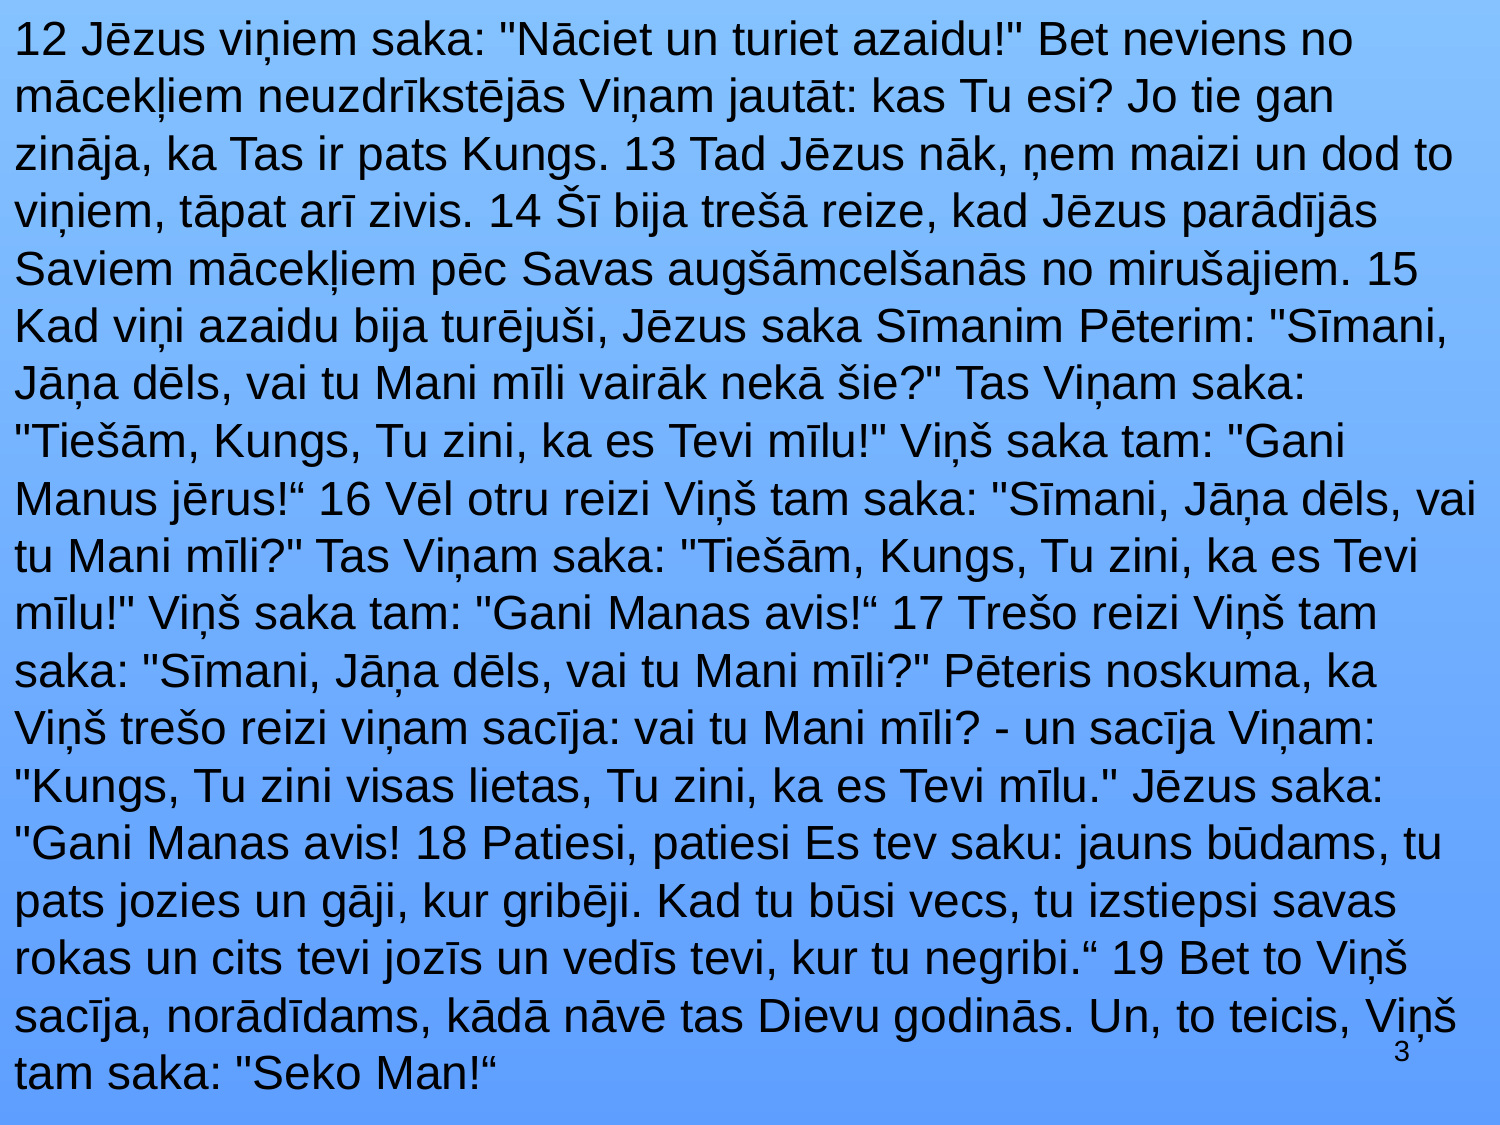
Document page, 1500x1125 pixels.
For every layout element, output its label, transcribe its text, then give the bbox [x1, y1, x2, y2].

text_box 12 Jēzus viņiem saka: "Nāciet un turiet azaidu!" Bet neviens no mācekļiem neuzdrīkstējās Viņam jautāt: kas Tu esi? Jo tie gan zināja, ka Tas ir pats Kungs. 13 Tad Jēzus nāk, ņem maizi un dod to viņiem, tāpat arī zivis. 14 Šī bija trešā reize, kad Jēzus parādījās Saviem mācekļiem pēc Savas augšāmcelšanās no mirušajiem. 15 Kad viņi azaidu bija turējuši, Jēzus saka Sīmanim Pēterim: "Sīmani, Jāņa dēls, vai tu Mani mīli vairāk nekā šie?" Tas Viņam saka: "Tiešām, Kungs, Tu zini, ka es Tevi mīlu!" Viņš saka tam: "Gani Manus jērus!“ 16 Vēl otru reizi Viņš tam saka: "Sīmani, Jāņa dēls, vai tu Mani mīli?" Tas Viņam saka: "Tiešām, Kungs, Tu zini, ka es Tevi mīlu!" Viņš saka tam: "Gani Manas avis!“ 17 Trešo reizi Viņš tam saka: "Sīmani, Jāņa dēls, vai tu Mani mīli?" Pēteris noskuma, ka Viņš trešo reizi viņam sacīja: vai tu Mani mīli? - un sacīja Viņam: "Kungs, Tu zini visas lietas, Tu zini, ka es Tevi mīlu." Jēzus saka: "Gani Manas avis! 18 Patiesi, patiesi Es tev saku: jauns būdams, tu pats jozies un gāji, kur gribēji. Kad tu būsi vecs, tu izstiepsi savas rokas un cits tevi jozīs un vedīs tevi, kur tu negribi.“ 19 Bet to Viņš sacīja, norādīdams, kādā nāvē tas Dievu godinās. Un, to teicis, Viņš tam saka: "Seko Man!“ [0, 0, 1500, 1107]
